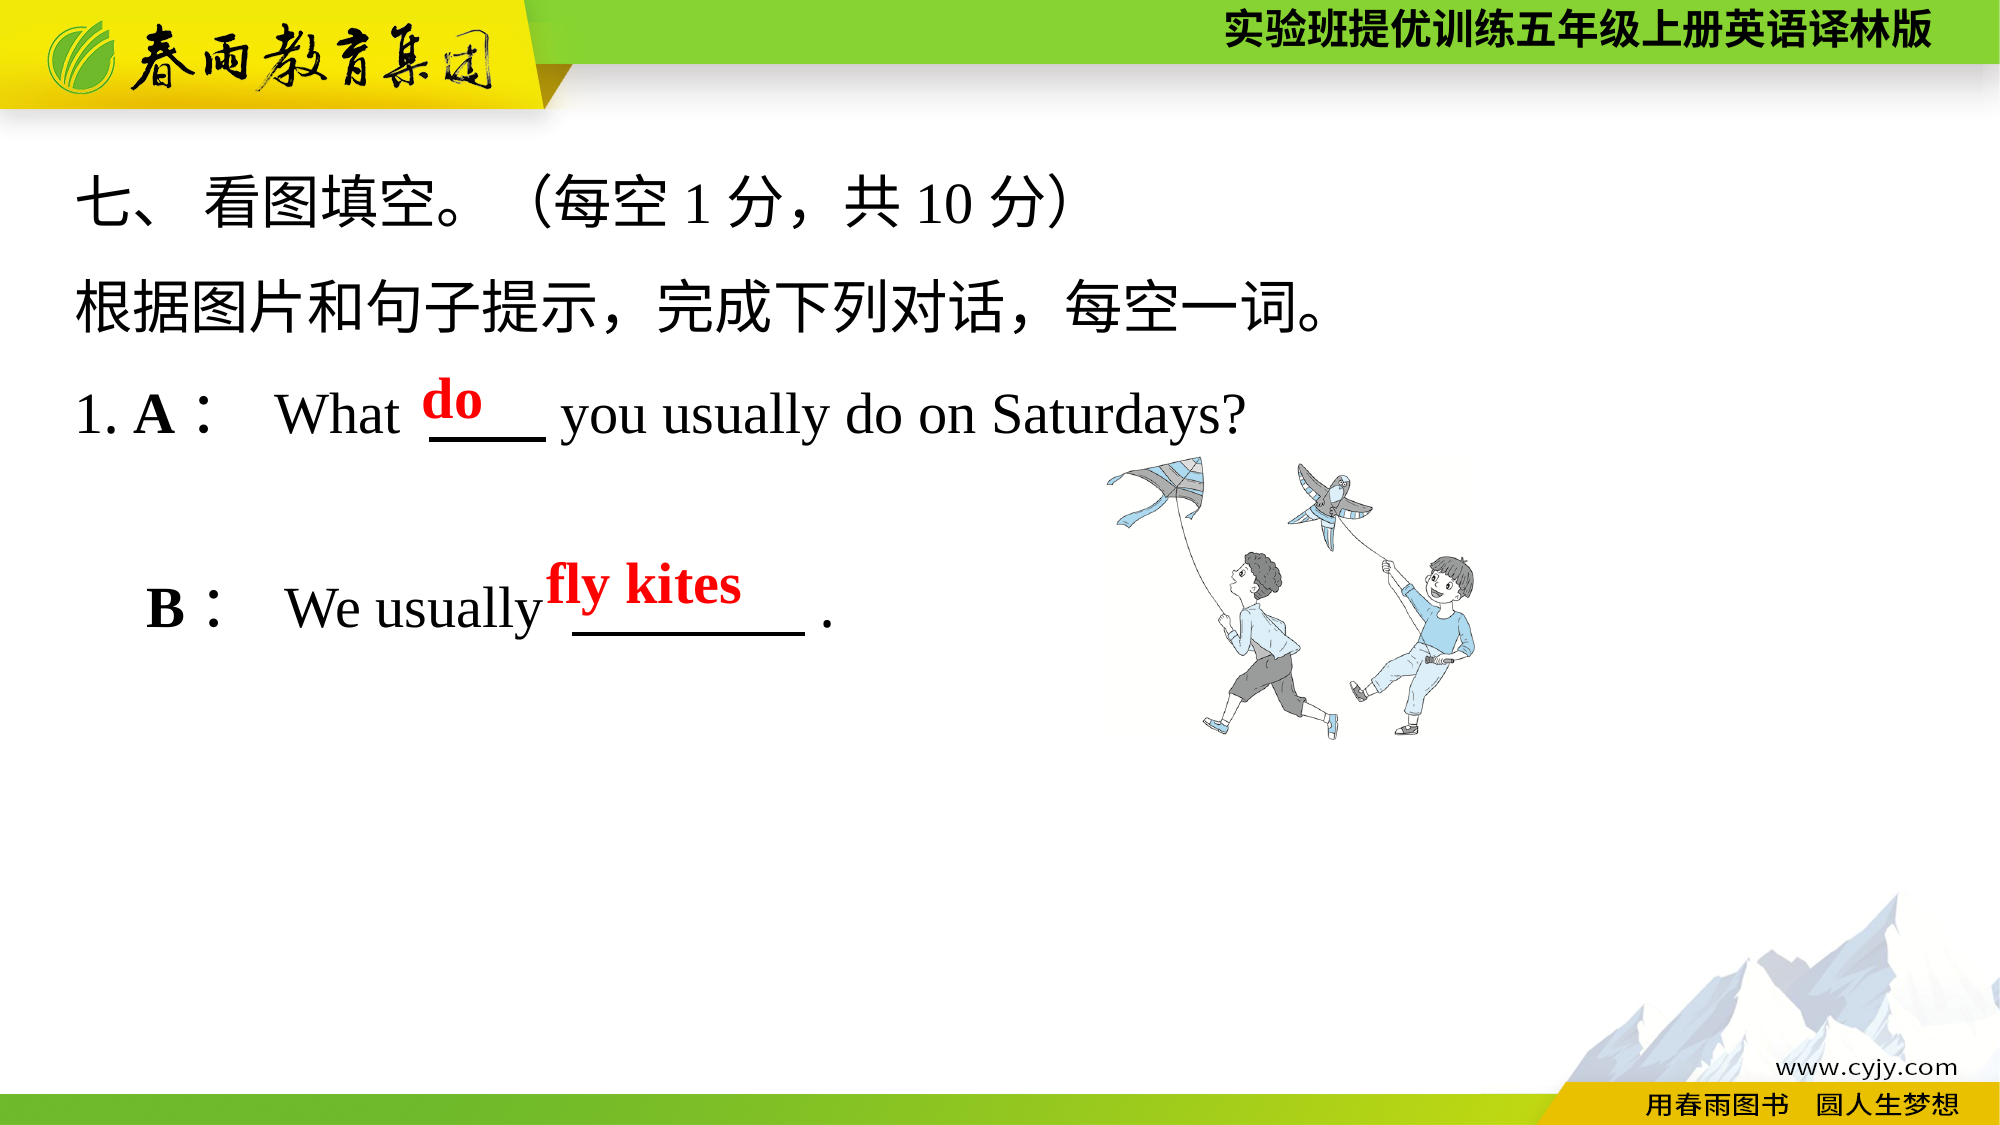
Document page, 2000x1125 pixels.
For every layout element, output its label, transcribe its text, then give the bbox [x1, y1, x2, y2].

text_box do [406, 352, 499, 438]
picture [0, 0, 2000, 1125]
list 七、 看图填空。（每空1分，共10分） 根据图片和句子提示，完成下列对话，每空一词。 1. A： What you usually do on Saturdays? B： We usually . [59, 122, 1944, 653]
text_box fly kites [531, 537, 758, 623]
